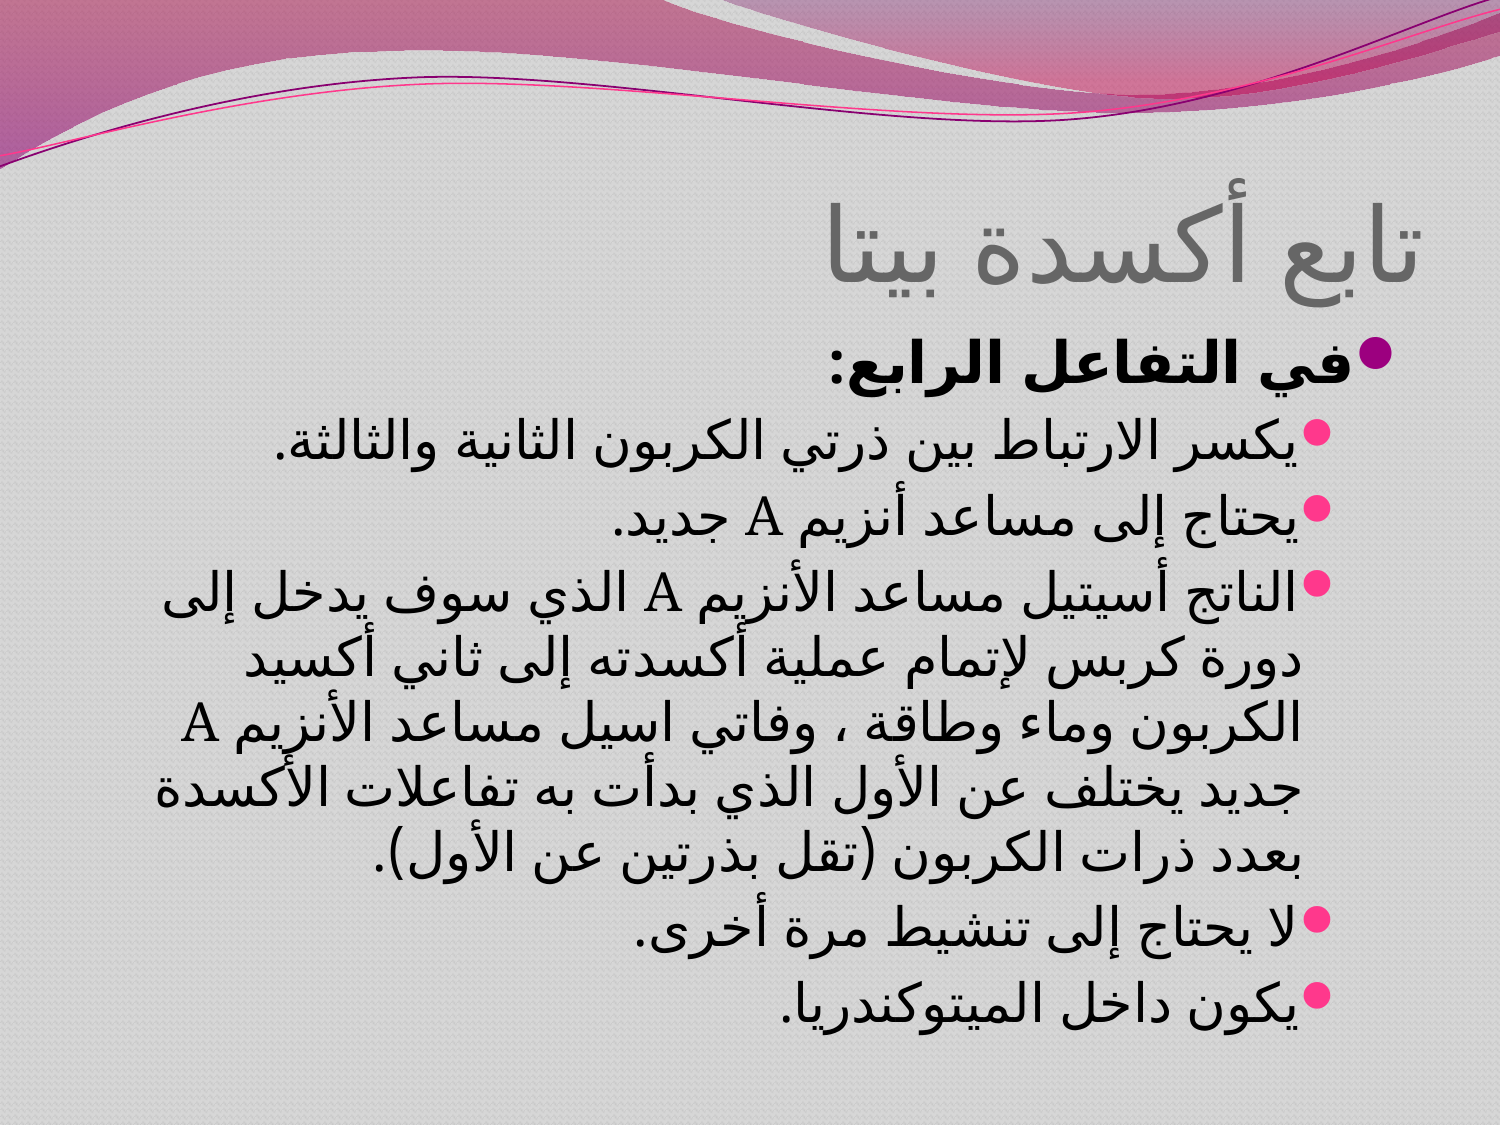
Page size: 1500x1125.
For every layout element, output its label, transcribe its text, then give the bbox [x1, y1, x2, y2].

title تابع أكسدة بيتا [75, 115, 1425, 303]
list في التفاعل الرابع: يكسر الارتباط بين ذرتي الكربون الثانية والثالثة. يحتاج إلى مساعد أنزيم A جديد. الناتج أسيتيل مساعد الأنزيم A الذي سوف يدخل إلى دورة كربس لإتمام عملية أكسدته إلى ثاني أكسيد الكربون وماء وطاقة ، وفاتي اسيل مساعد الأنزيم A جديد يختلف عن الأول الذي بدأت به تفاعلات الأكسدة بعدد ذرات الكربون (تقل بذرتين عن الأول). لا يحتاج إلى تنشيط مرة أخرى. يكون داخل الميتوكندريا. [75, 317, 1425, 1038]
